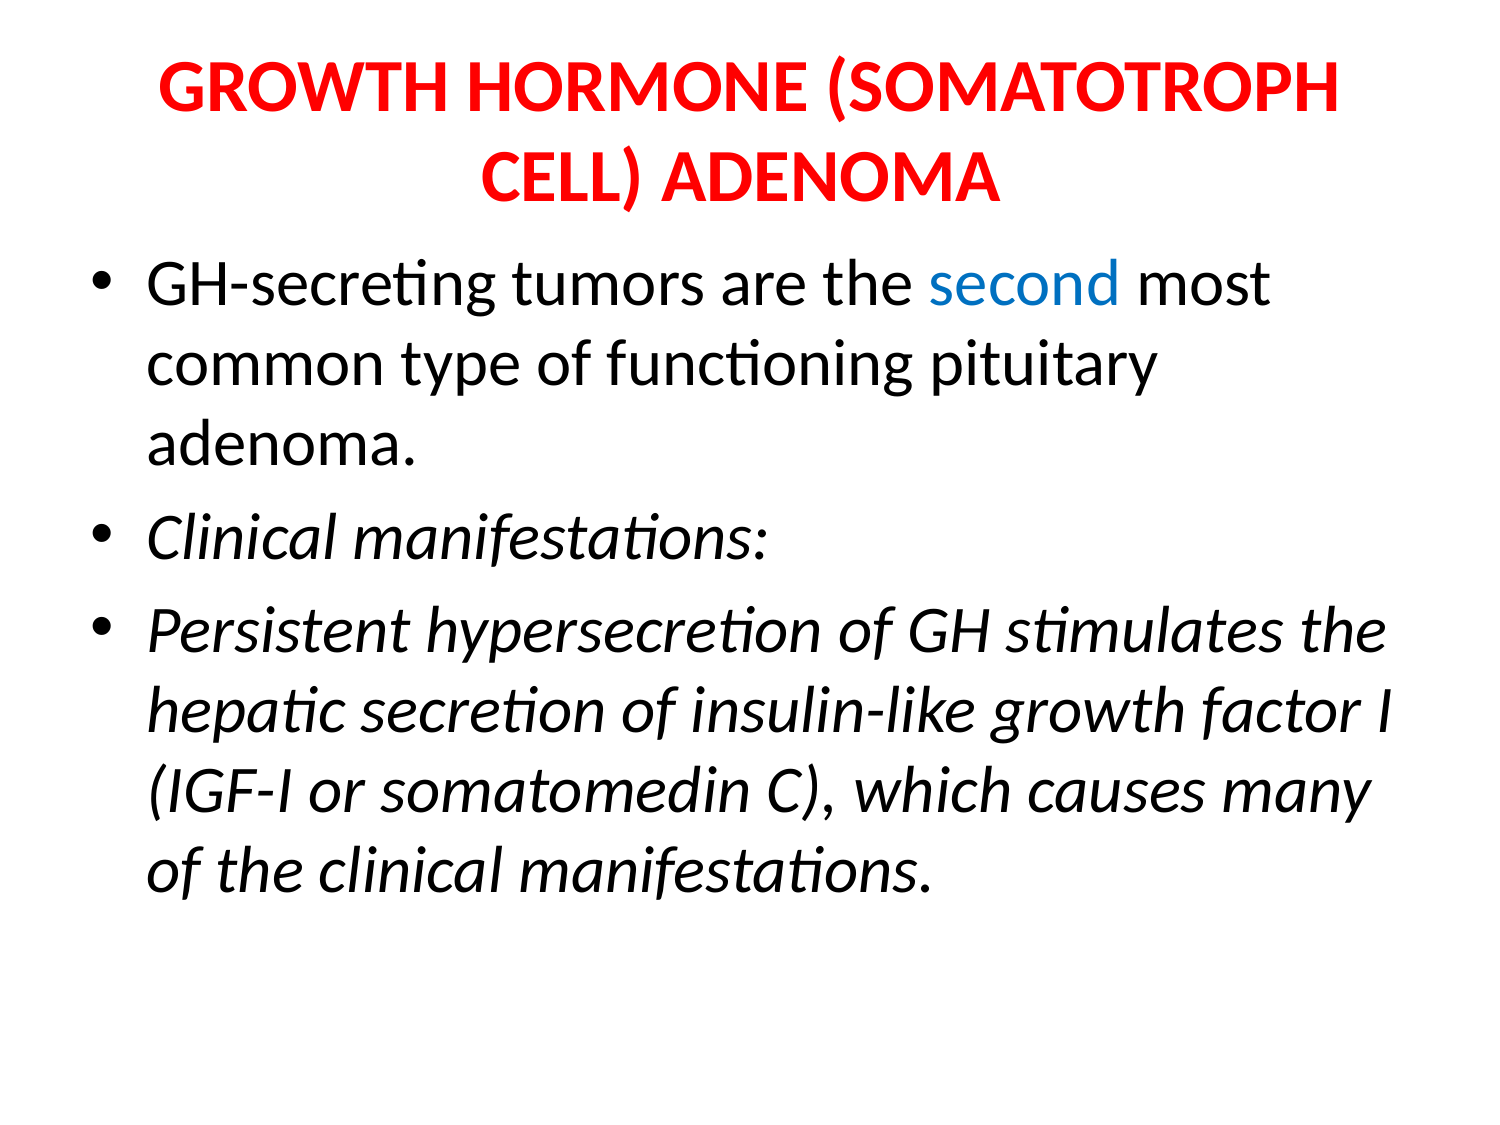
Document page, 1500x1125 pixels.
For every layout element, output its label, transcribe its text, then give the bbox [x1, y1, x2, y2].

list GH-secreting tumors are the second most common type of functioning pituitary adenoma. Clinical manifestations: Persistent hypersecretion of GH stimulates the hepatic secretion of insulin-like growth factor I (IGF-I or somatomedin C), which causes many of the clinical manifestations. [75, 231, 1425, 1005]
title GROWTH HORMONE (SOMATOTROPH CELL) ADENOMA [75, 45, 1425, 209]
